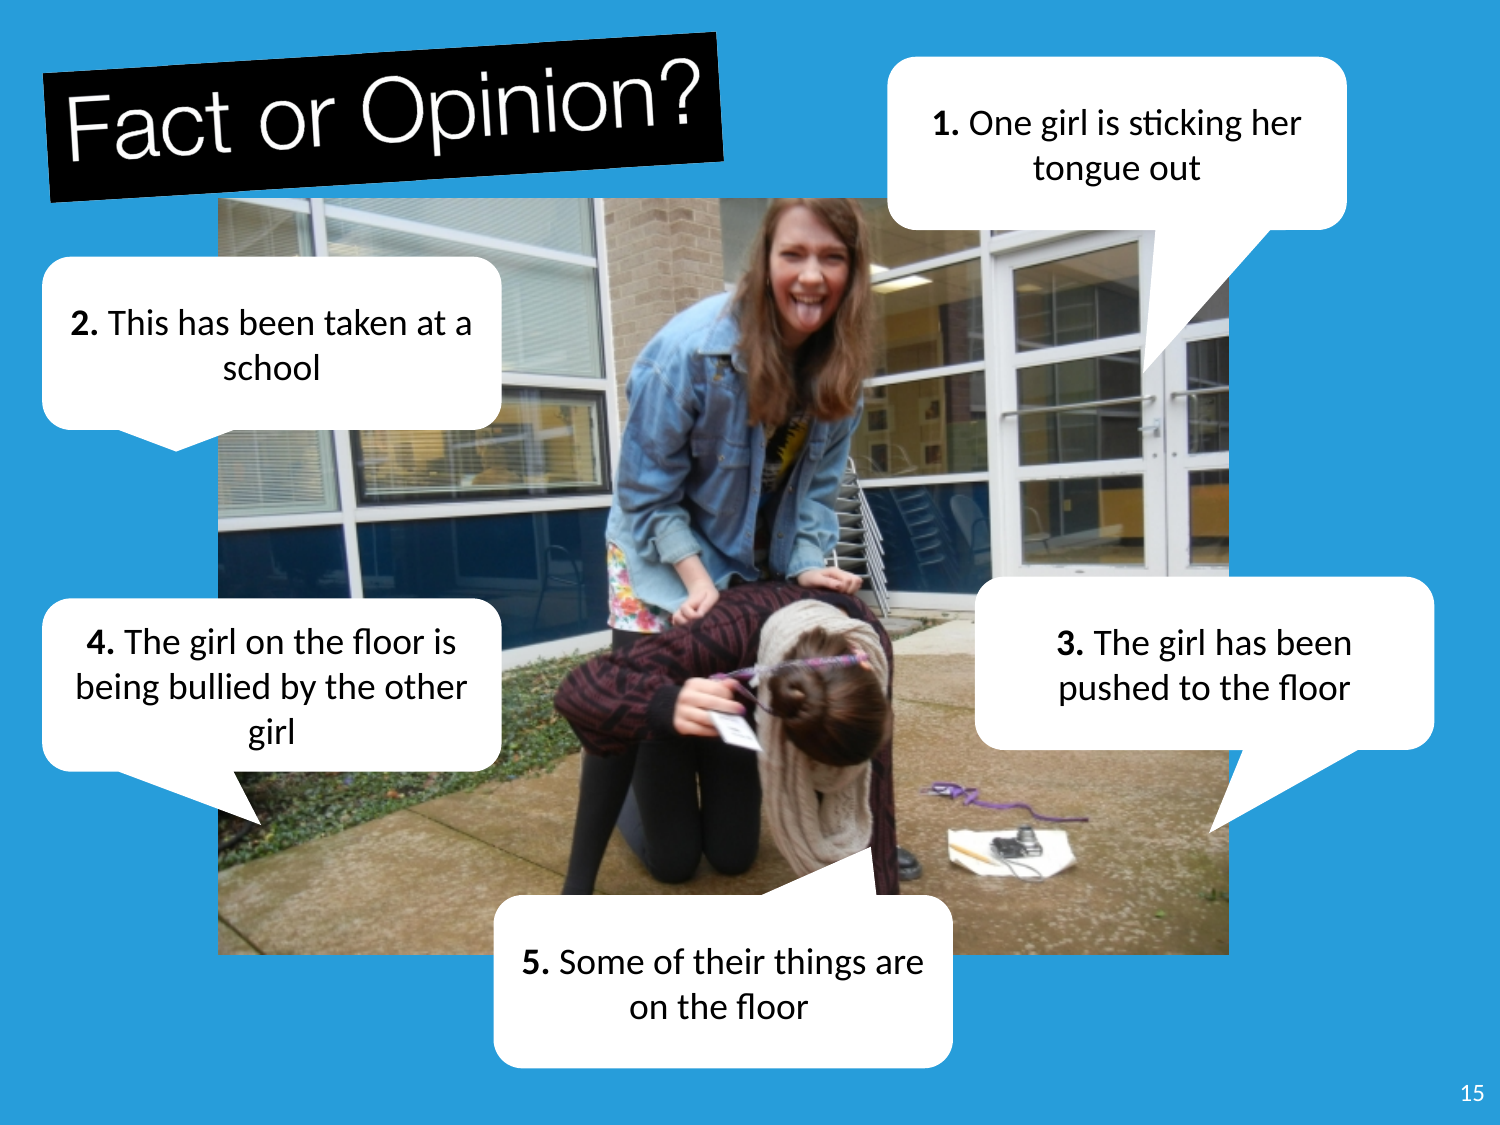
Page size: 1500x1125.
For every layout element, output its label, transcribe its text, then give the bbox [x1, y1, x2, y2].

text_box 4. The girl on the floor is being bullied by the other girl [41, 597, 218, 810]
slide_number 15 [1162, 1061, 1500, 1122]
picture [43, 32, 723, 203]
picture [218, 198, 1229, 955]
text_box 1. One girl is sticking her tongue out [886, 55, 1348, 279]
text_box 2. This has been taken at a school [41, 255, 218, 453]
text_box 5. Some of their things are on the floor [492, 955, 955, 1070]
text_box 3. The girl has been pushed to the floor [1229, 575, 1436, 824]
